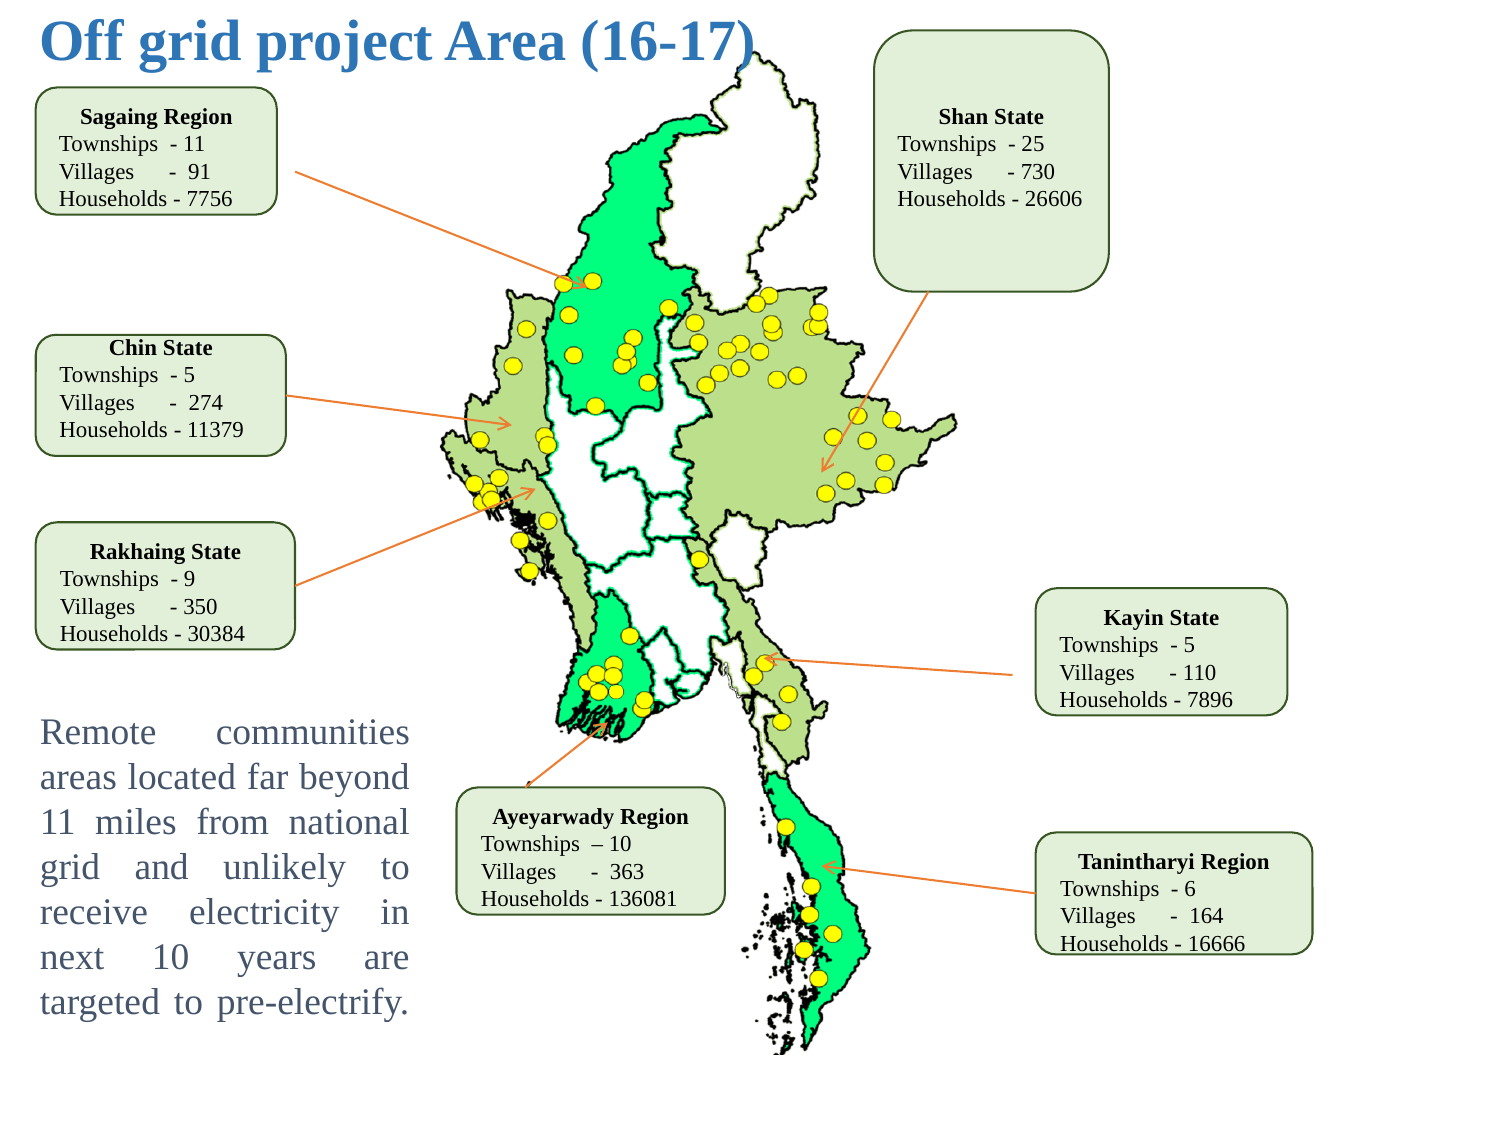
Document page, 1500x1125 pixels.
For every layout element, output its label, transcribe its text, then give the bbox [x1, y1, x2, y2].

text_box Remote communities areas located far beyond 11 miles from national grid and unlikely to receive electricity in next 10 years are targeted to pre-electrify. [24, 699, 425, 1030]
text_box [35, 324, 286, 479]
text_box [1035, 832, 1313, 993]
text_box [821, 291, 929, 473]
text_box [456, 787, 725, 950]
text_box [1035, 588, 1288, 750]
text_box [295, 488, 536, 586]
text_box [295, 171, 588, 288]
picture [435, 37, 963, 1055]
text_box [763, 658, 1013, 675]
text_box Off grid project Area (16-17) [24, 0, 874, 80]
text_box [35, 522, 296, 684]
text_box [821, 865, 1036, 894]
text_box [35, 87, 277, 250]
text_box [285, 395, 512, 426]
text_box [874, 30, 1109, 292]
text_box [1067, 24, 1150, 310]
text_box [524, 722, 608, 788]
